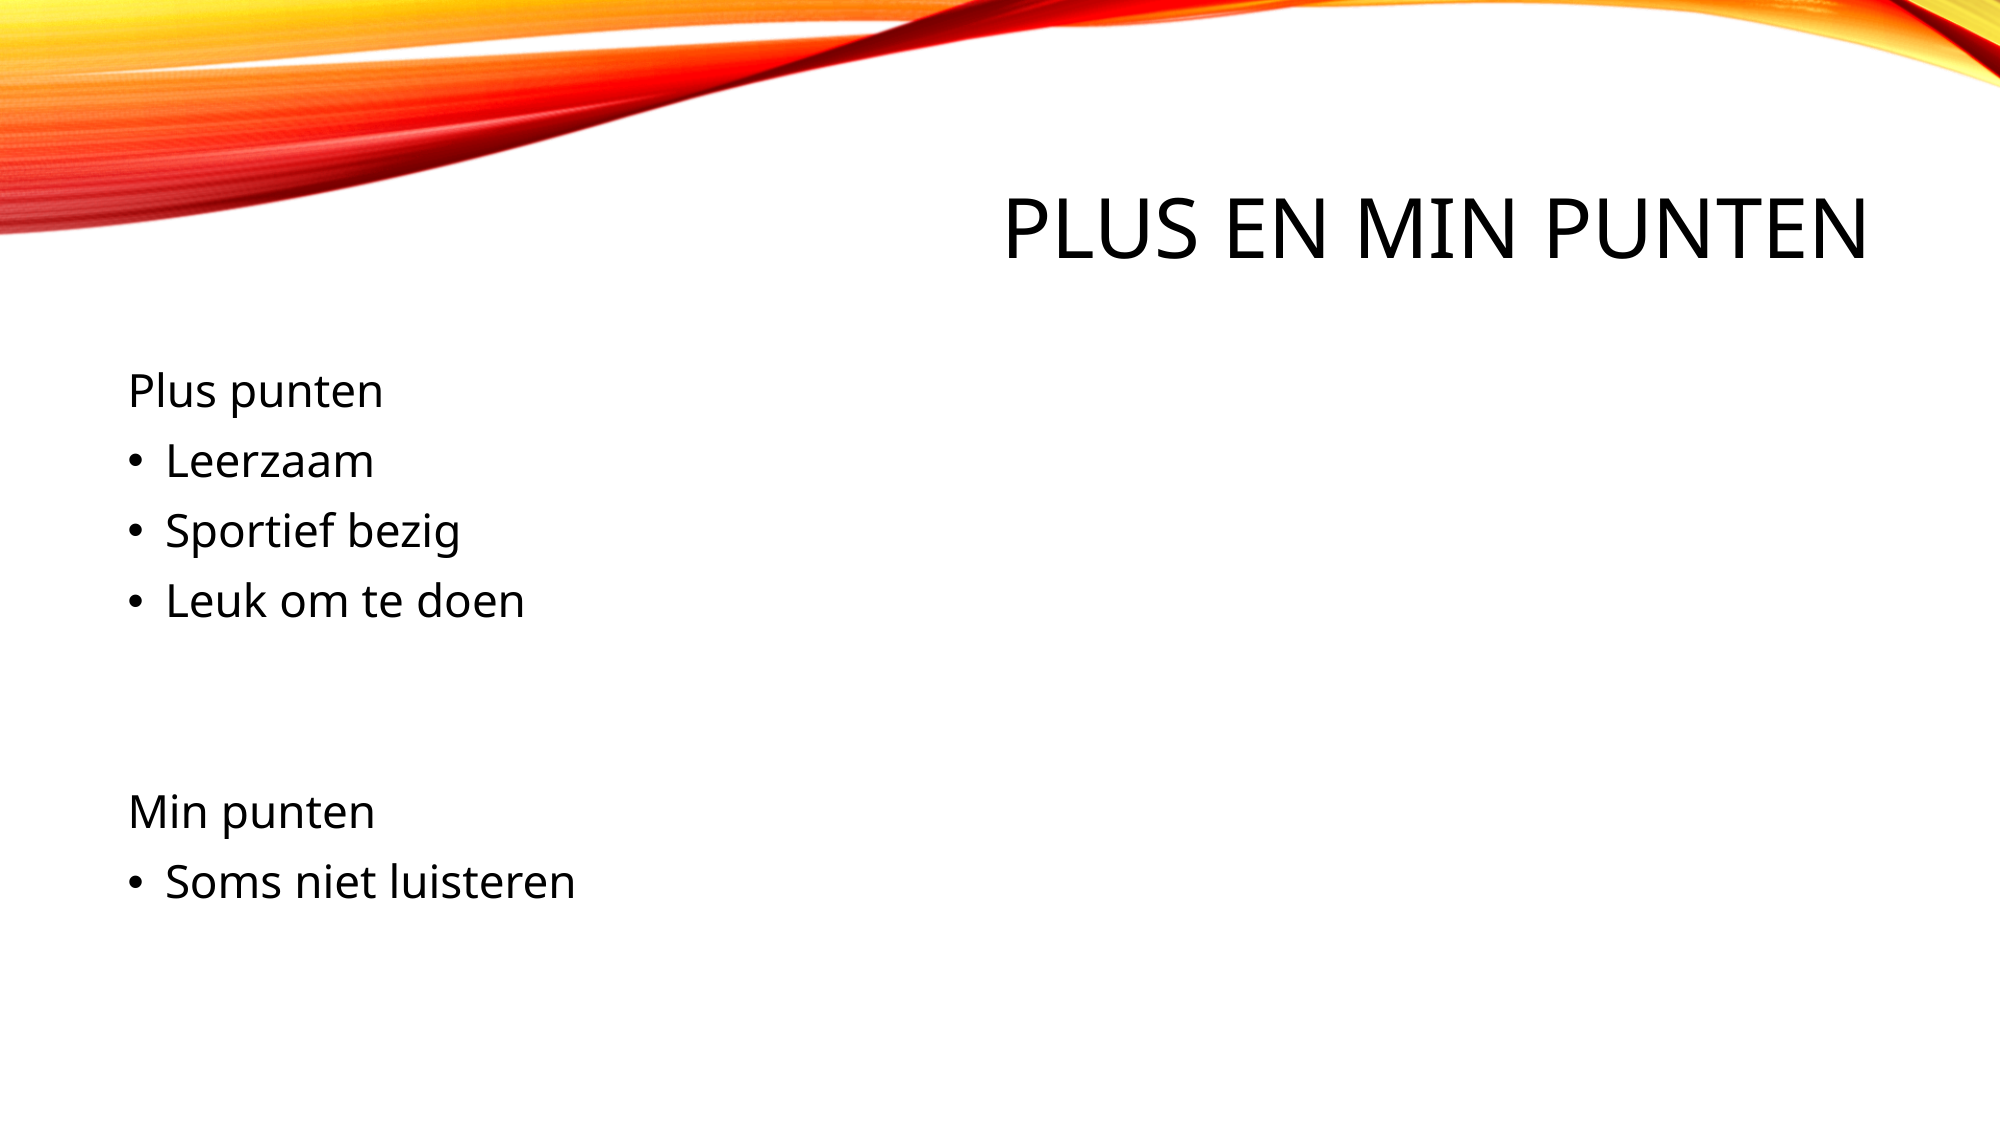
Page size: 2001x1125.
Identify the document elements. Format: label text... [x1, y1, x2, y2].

list Plus punten Leerzaam Sportief bezig Leuk om te doen Min punten Soms niet luisteren [112, 360, 1888, 1021]
title Plus en min punten [474, 125, 1888, 338]
picture [0, 0, 2000, 237]
